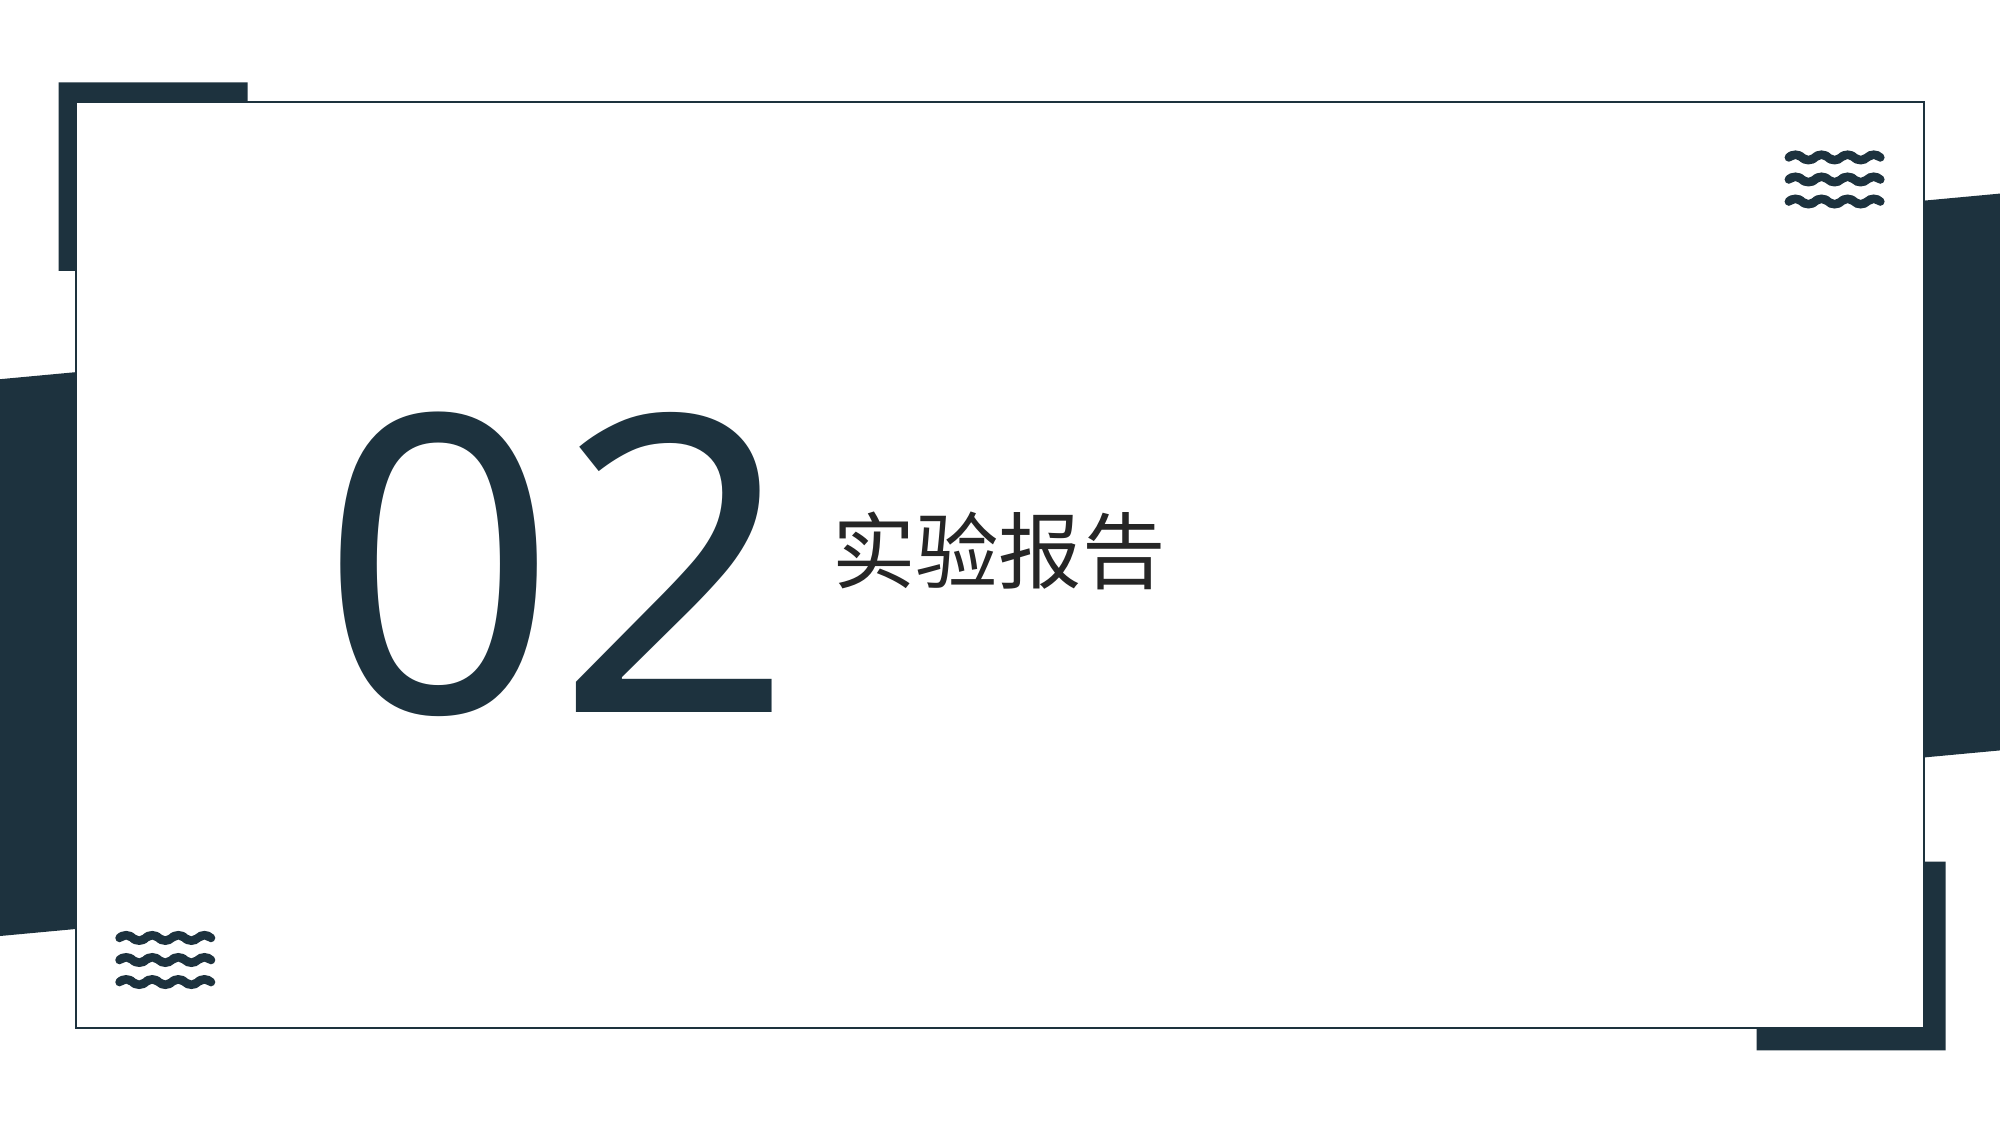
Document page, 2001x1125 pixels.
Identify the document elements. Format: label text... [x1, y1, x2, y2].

text_box [115, 975, 216, 990]
text_box [75, 101, 1925, 1029]
text_box [1925, 192, 2000, 759]
text_box [115, 930, 216, 946]
text_box [1784, 150, 1885, 165]
text_box [0, 371, 75, 938]
text_box 02 [216, 290, 898, 803]
text_box [115, 952, 216, 968]
text_box [1784, 194, 1885, 209]
text_box 实验报告 [817, 491, 1625, 606]
text_box [58, 81, 249, 272]
text_box [1784, 172, 1885, 187]
text_box [1756, 861, 1947, 1051]
